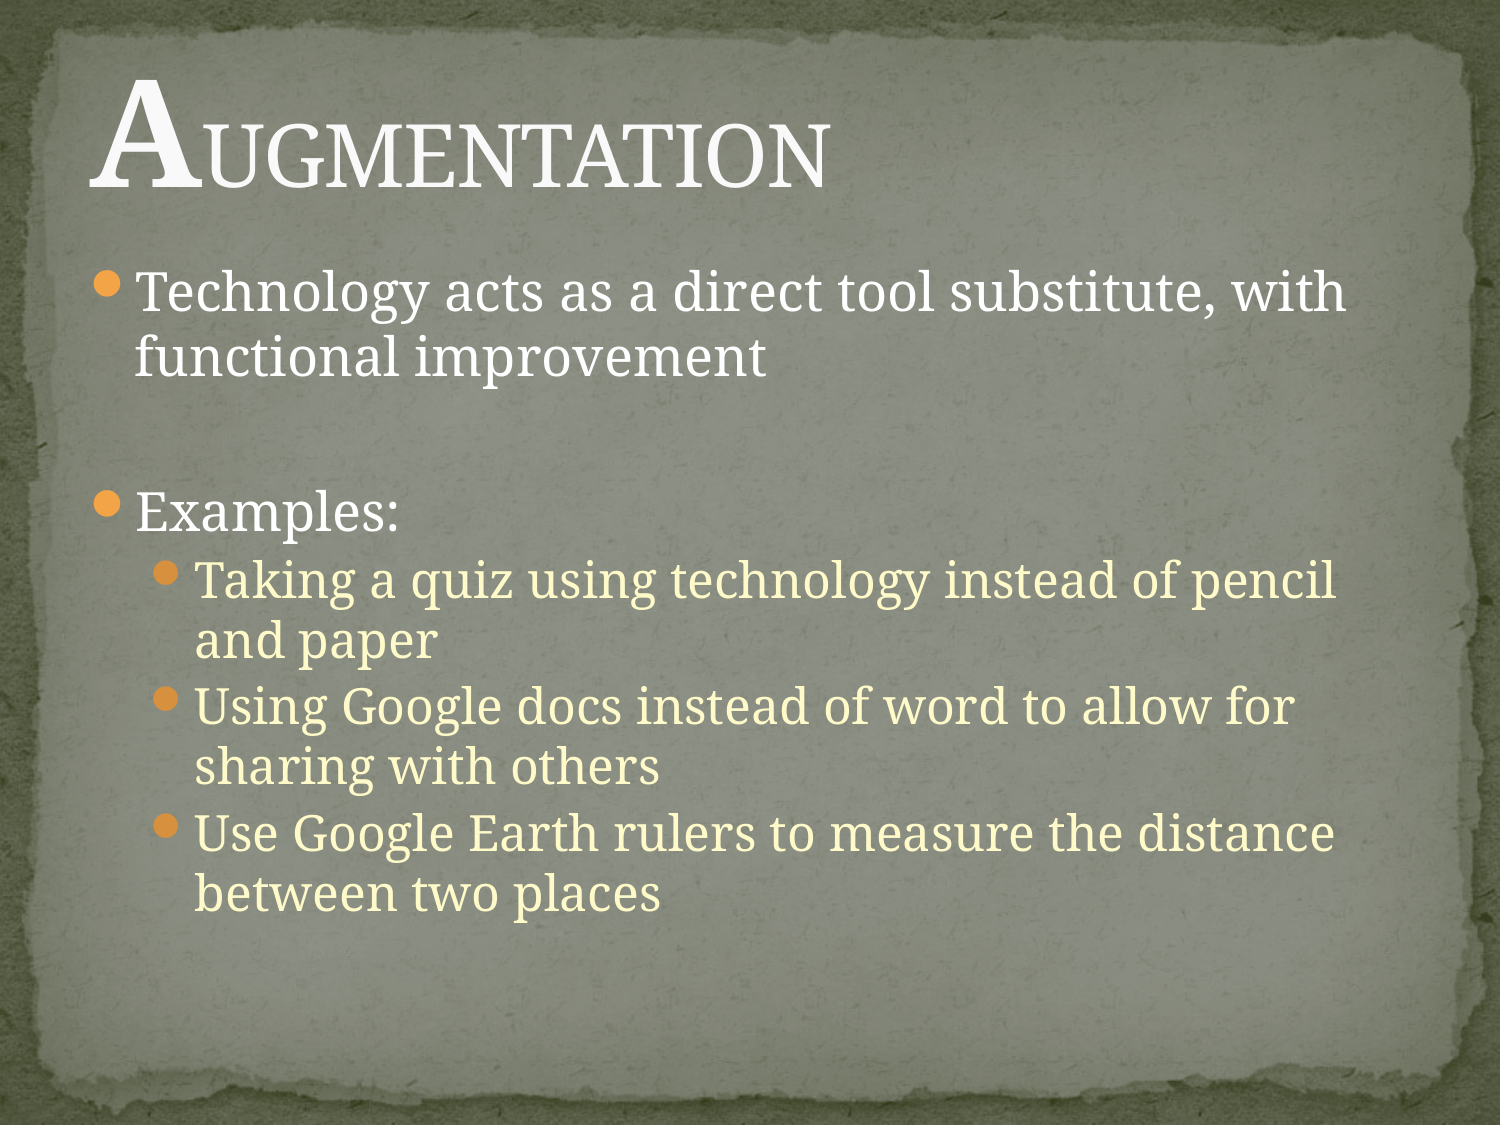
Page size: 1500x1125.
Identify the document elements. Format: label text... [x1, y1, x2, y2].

title AUGMENTATION [74, 24, 1425, 225]
list Technology acts as a direct tool substitute, with functional improvement Examples: Taking a quiz using technology instead of pencil and paper Using Google docs instead of word to allow for sharing with others Use Google Earth rulers to measure the distance between two places [75, 249, 1425, 1000]
